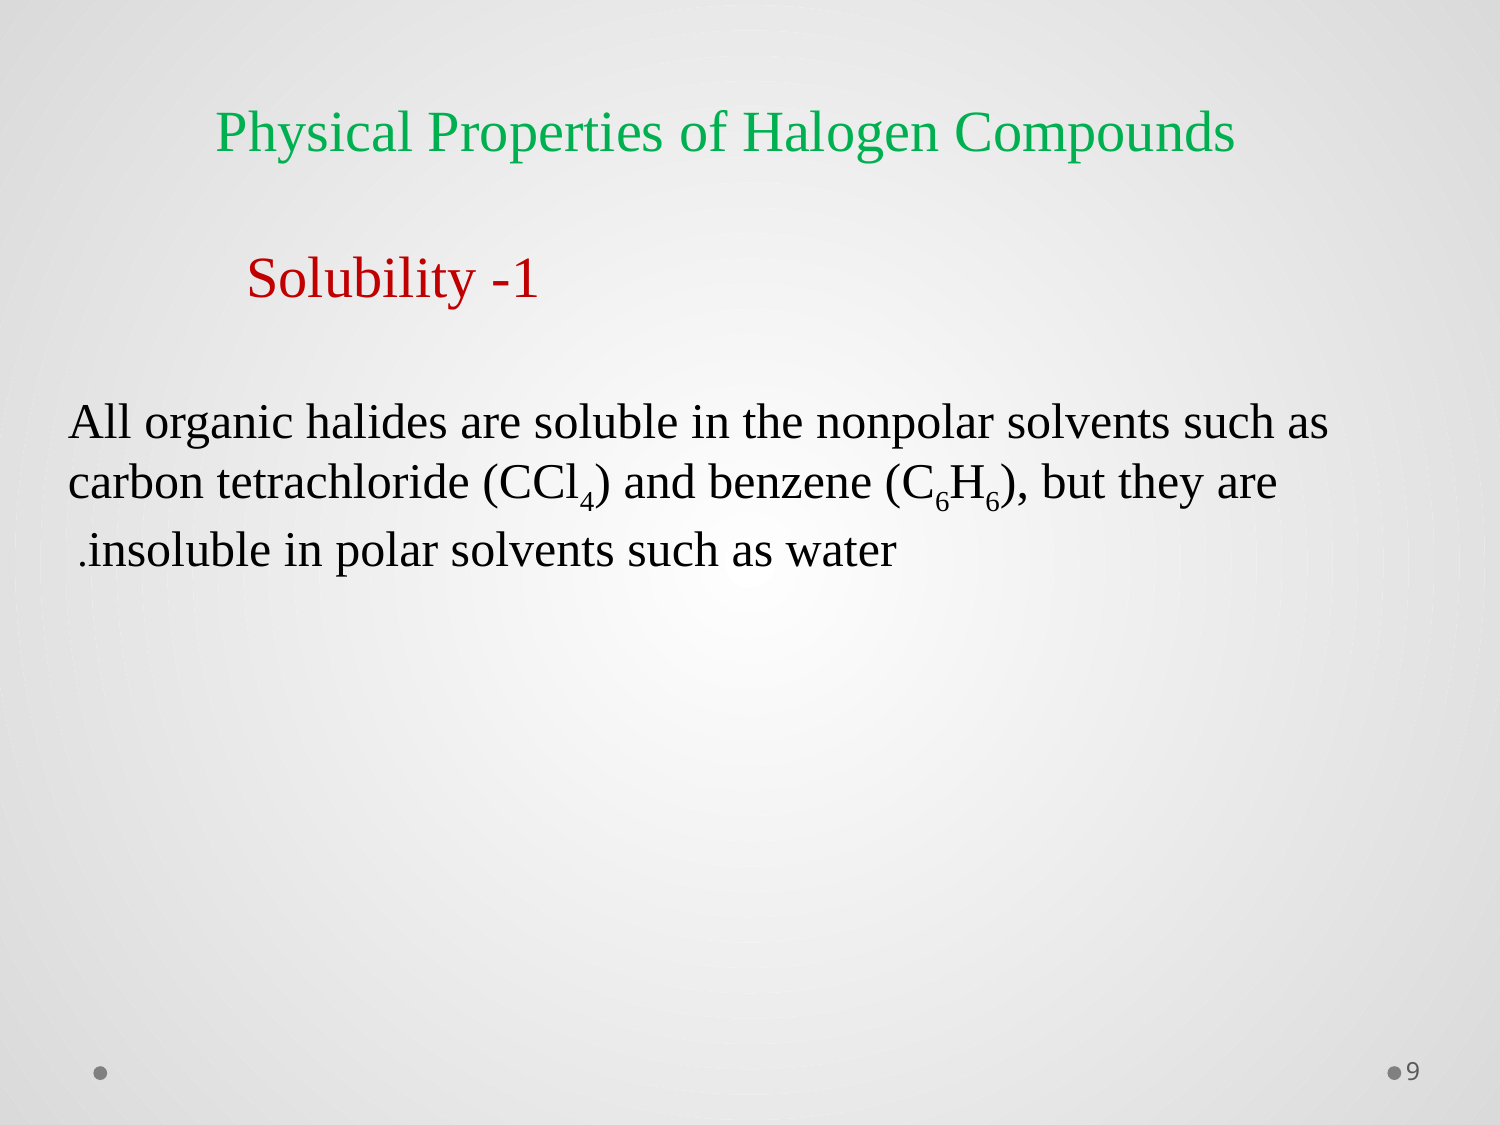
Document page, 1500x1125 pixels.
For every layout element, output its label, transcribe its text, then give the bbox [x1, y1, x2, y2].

text_box Physical Properties of Halogen Compounds [117, 85, 1335, 171]
text_box 1- Solubility [231, 231, 556, 362]
slide_number 9 [1401, 1042, 1494, 1103]
text_box All organic halides are soluble in the nonpolar solvents such as carbon tetrachloride (CCl4) and benzene (C6H6), but they are insoluble in polar solvents such as water. [53, 381, 1400, 585]
